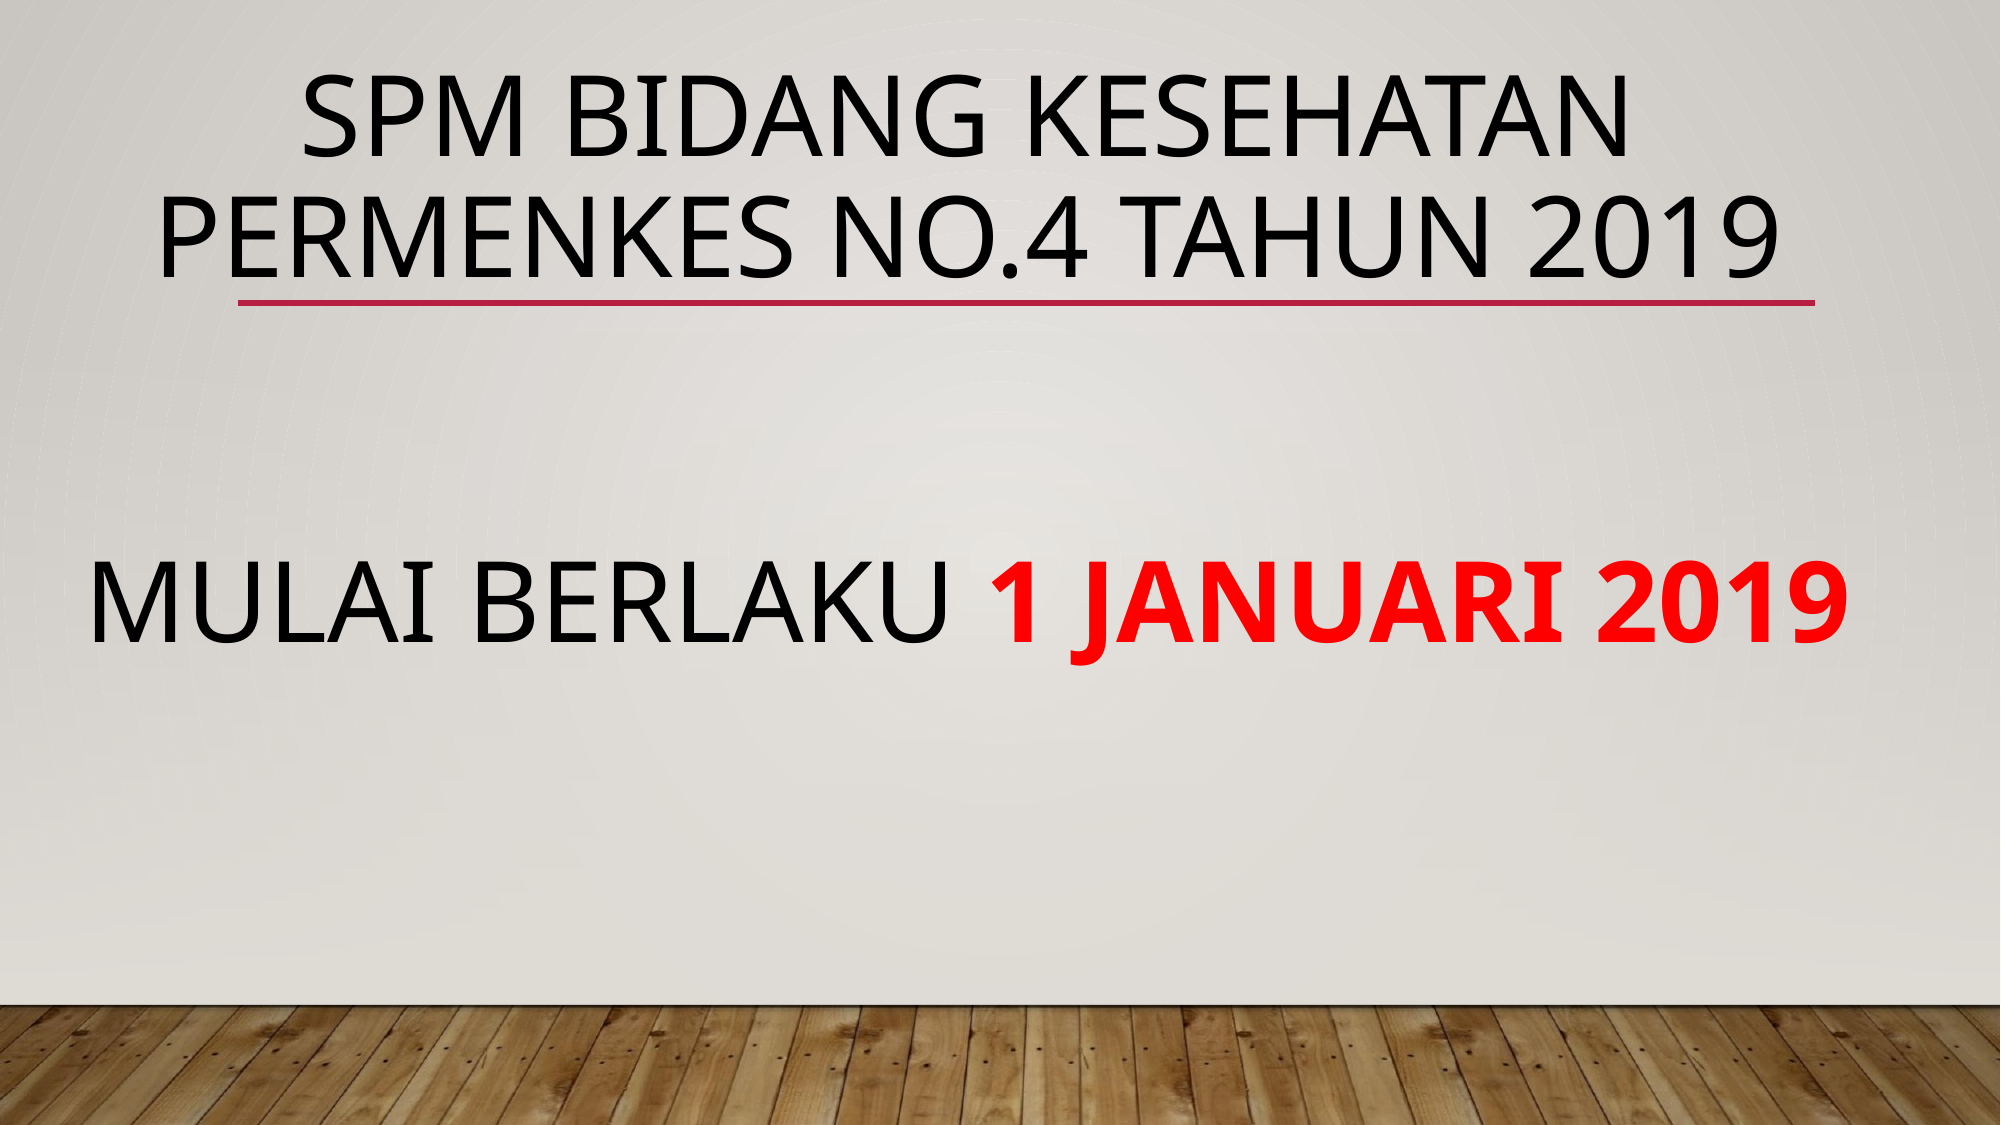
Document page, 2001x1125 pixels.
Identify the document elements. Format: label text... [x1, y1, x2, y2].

picture [0, 1005, 2000, 1125]
title SPM BIDANG KESEHATAN PERMENKES NO.4 TAHUN 2019 MULAI BERLAKU 1 JANUARI 2019 [63, 51, 1873, 360]
